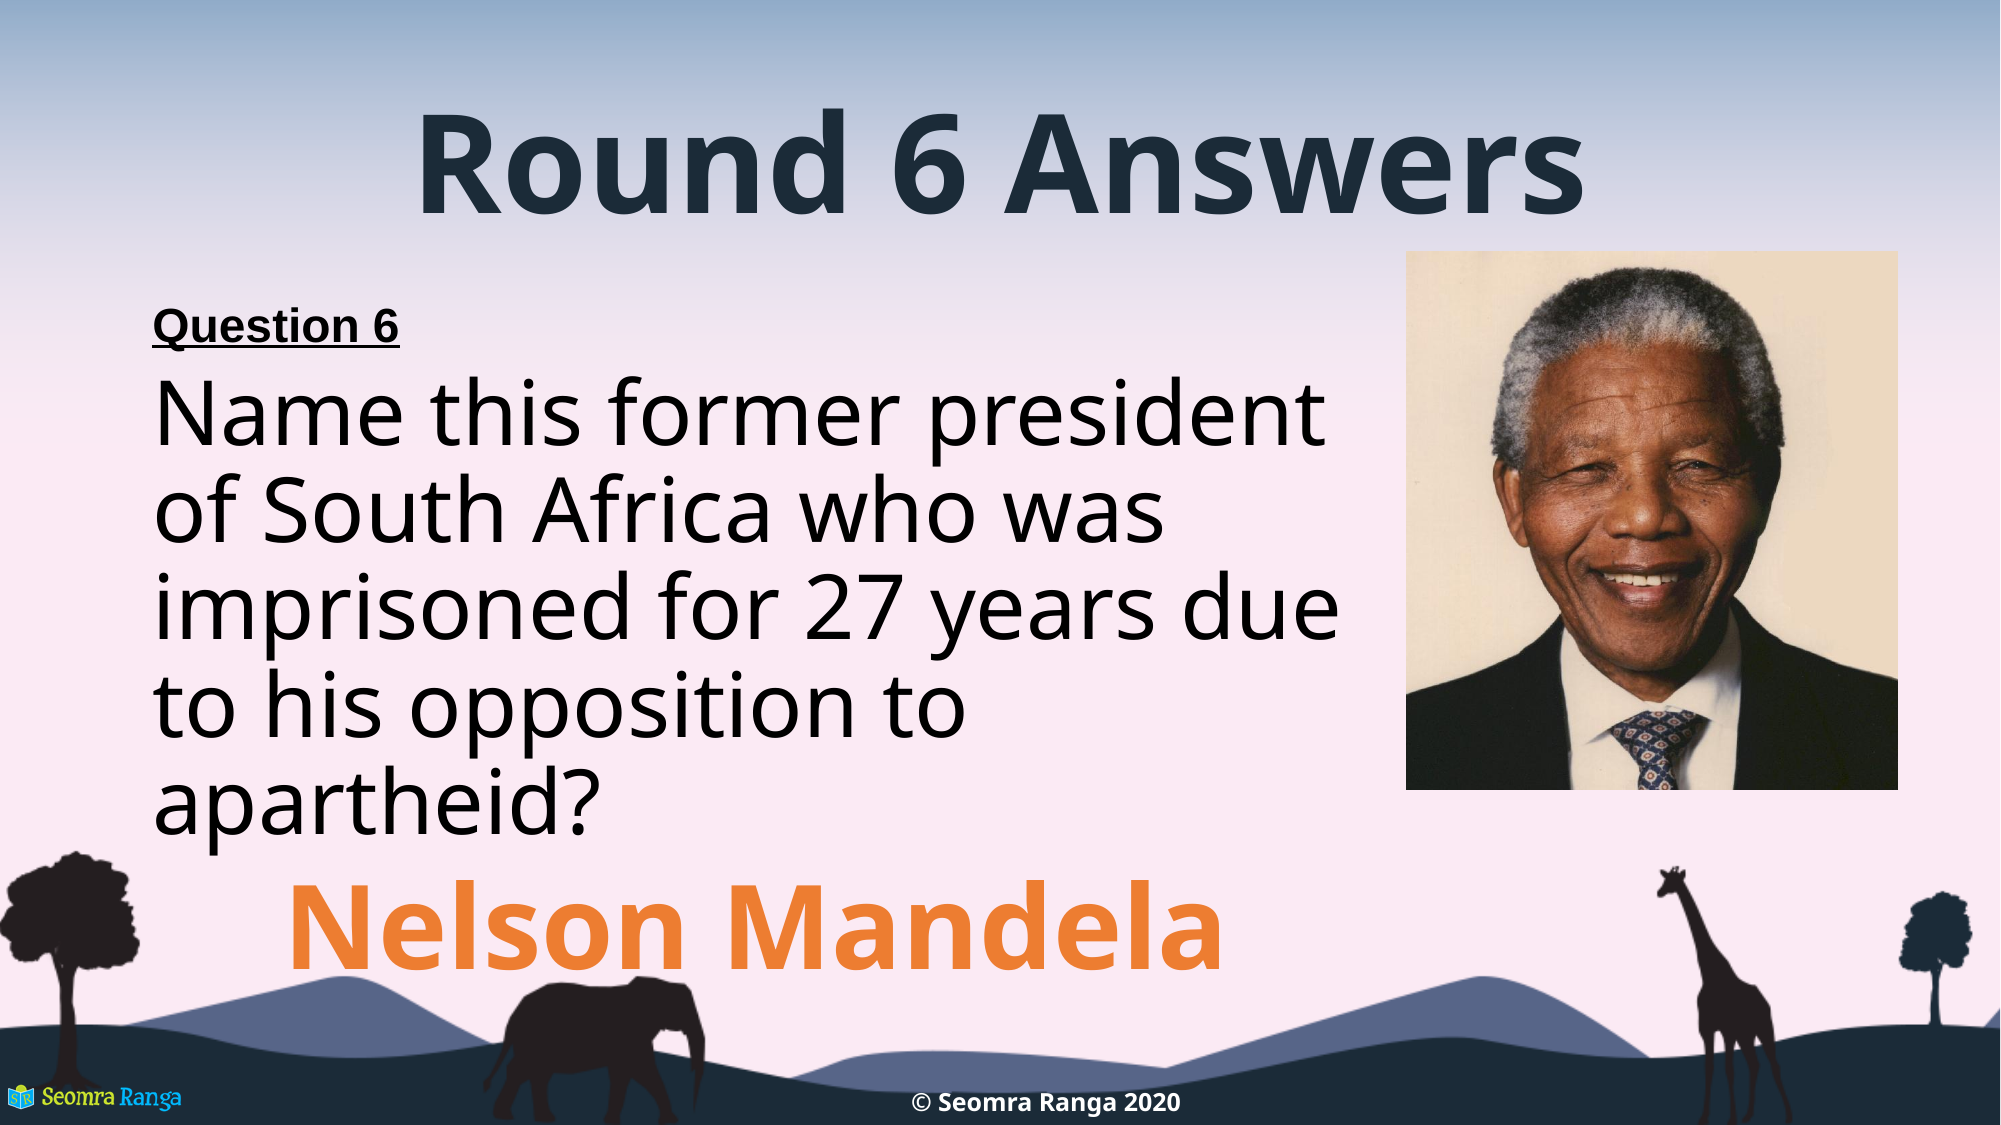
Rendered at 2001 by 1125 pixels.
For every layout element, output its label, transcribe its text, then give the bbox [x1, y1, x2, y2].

text_box © Seomra Ranga 2020 www.seomraranga.com [762, 1079, 1330, 1125]
picture [0, 0, 2001, 1125]
list Question 6 Name this former president of South Africa who was imprisoned for 27 years due to his opposition to apartheid? Nelson Mandela [137, 293, 1376, 1014]
title Round 6 Answers [137, 59, 1863, 278]
